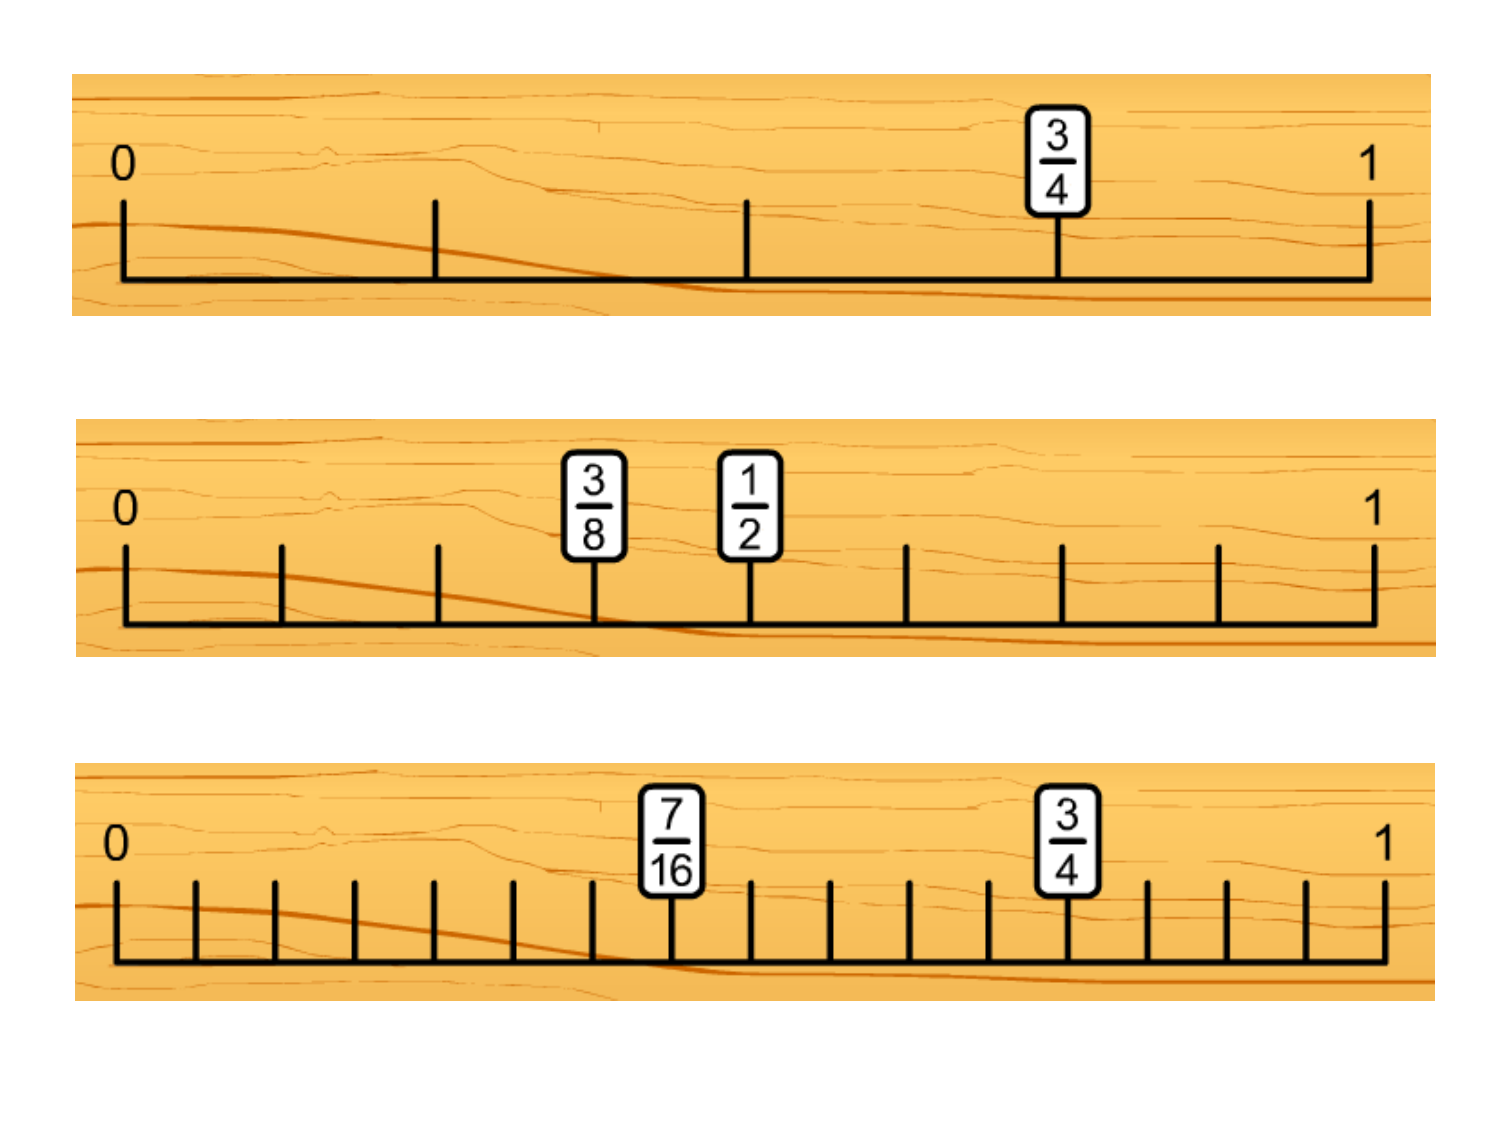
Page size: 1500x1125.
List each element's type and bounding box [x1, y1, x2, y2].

picture [76, 419, 1436, 658]
picture [75, 762, 1435, 1001]
picture [72, 74, 1431, 316]
